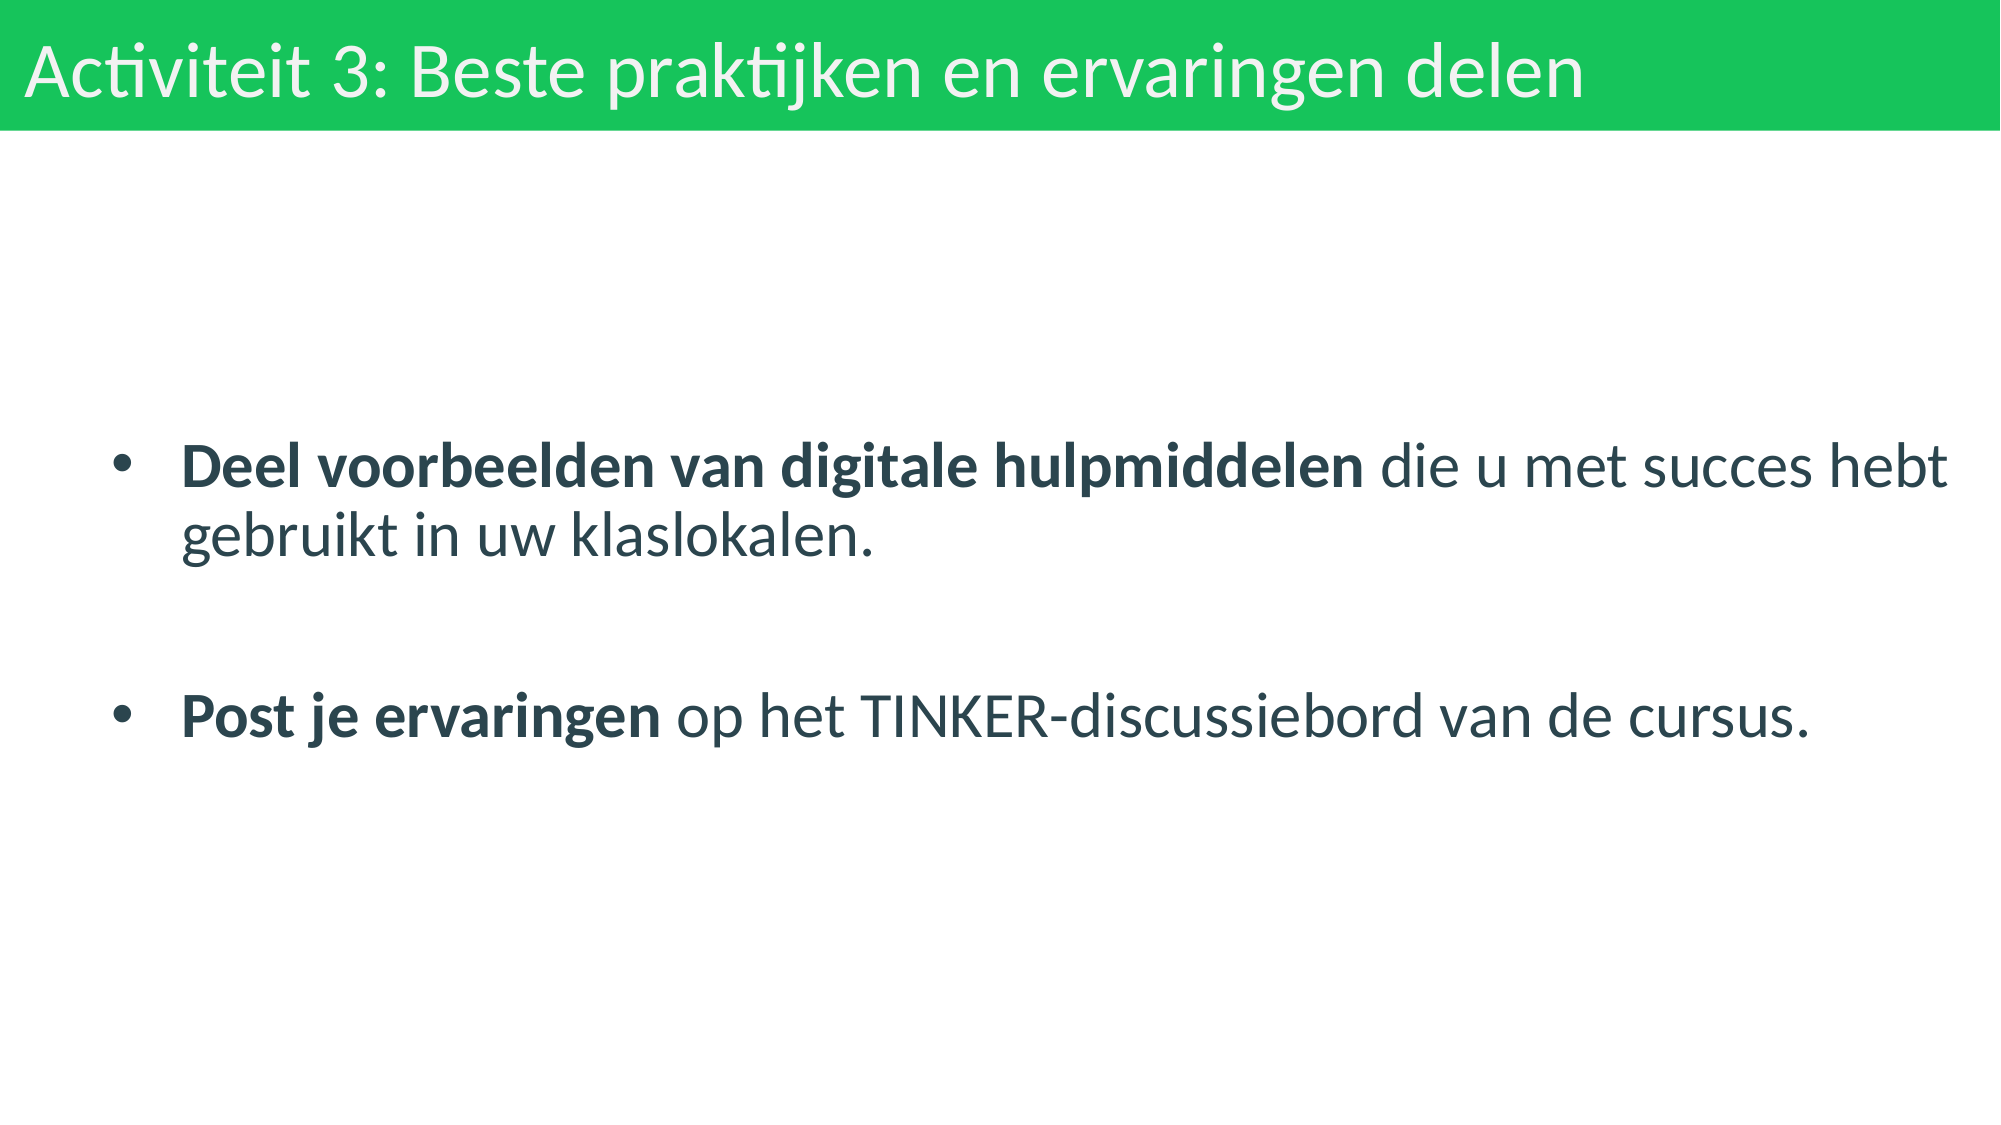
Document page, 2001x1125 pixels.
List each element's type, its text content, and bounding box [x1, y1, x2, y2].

list Deel voorbeelden van digitale hulpmiddelen die u met succes hebt gebruikt in uw klaslokalen. Post je ervaringen op het TINKER-discussiebord van de cursus. [16, 144, 1976, 1108]
title Activiteit 3: Beste praktijken en ervaringen delen [16, 13, 1976, 131]
